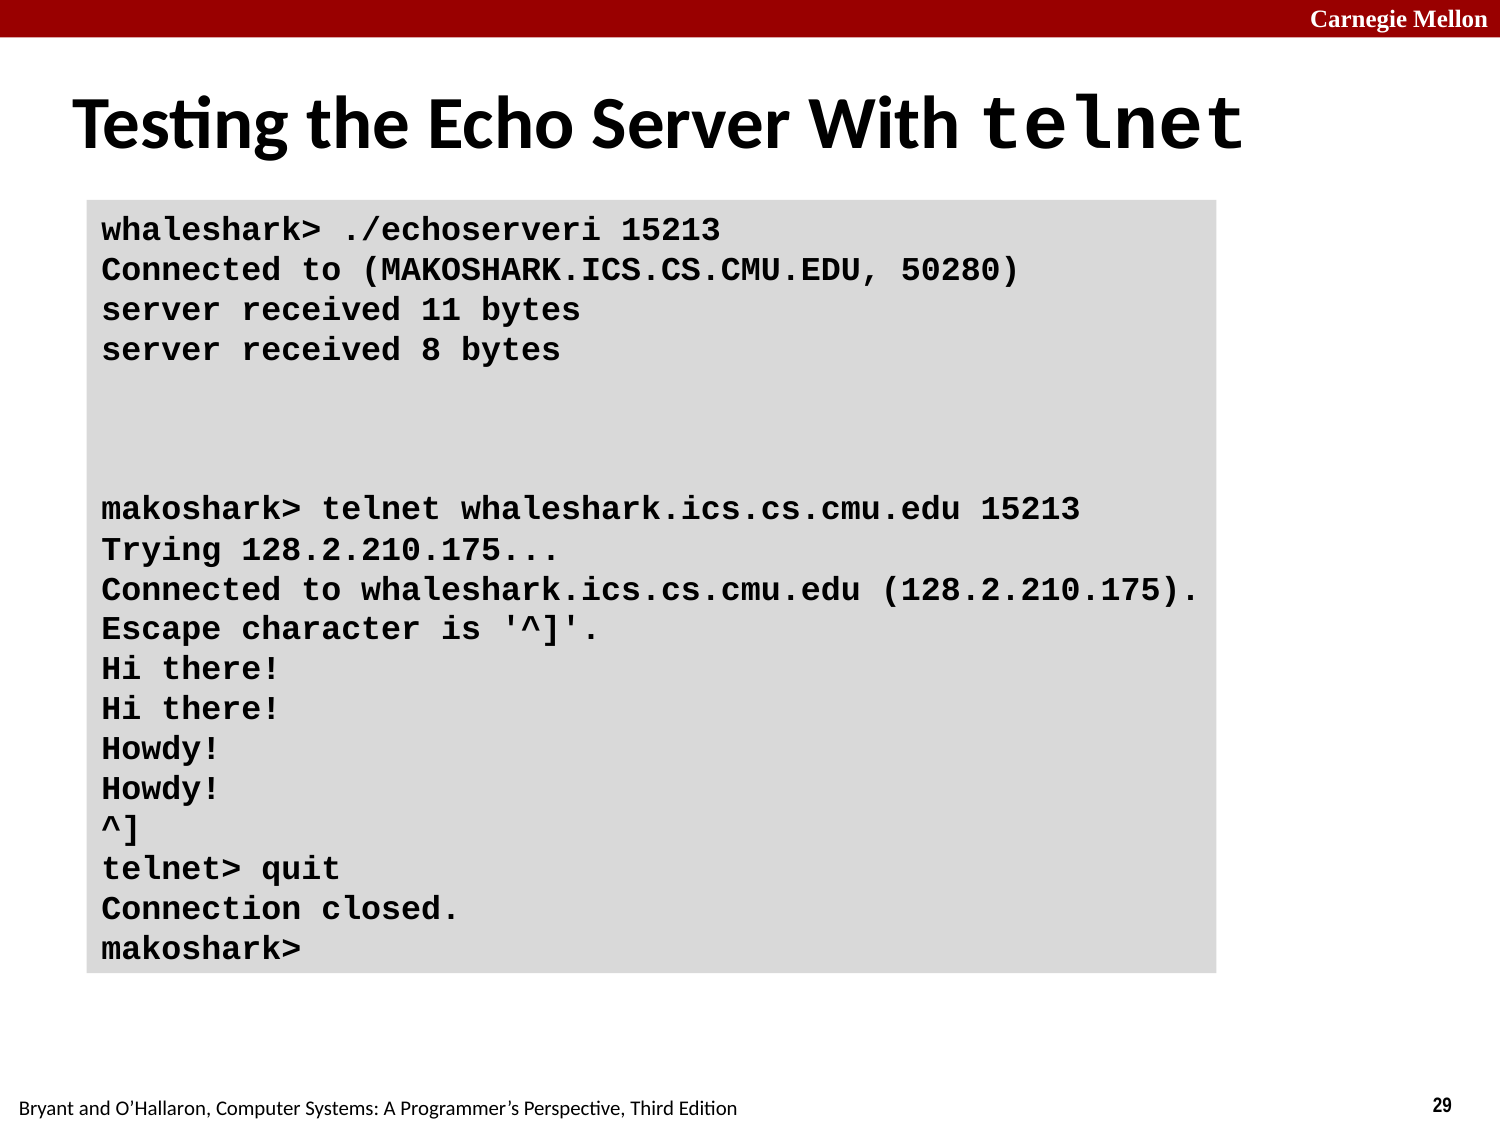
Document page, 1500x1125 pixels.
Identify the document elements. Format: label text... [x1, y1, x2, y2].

text_box whaleshark> ./echoserveri 15213 Connected to (MAKOSHARK.ICS.CS.CMU.EDU, 50280) server received 11 bytes server received 8 bytes makoshark> telnet whaleshark.ics.cs.cmu.edu 15213 Trying 128.2.210.175... Connected to whaleshark.ics.cs.cmu.edu (128.2.210.175). Escape character is '^]'. Hi there! Hi there! Howdy! Howdy! ^] telnet> quit Connection closed. makoshark> [86, 199, 1217, 974]
title Testing the Echo Server With telnet [56, 71, 1467, 166]
